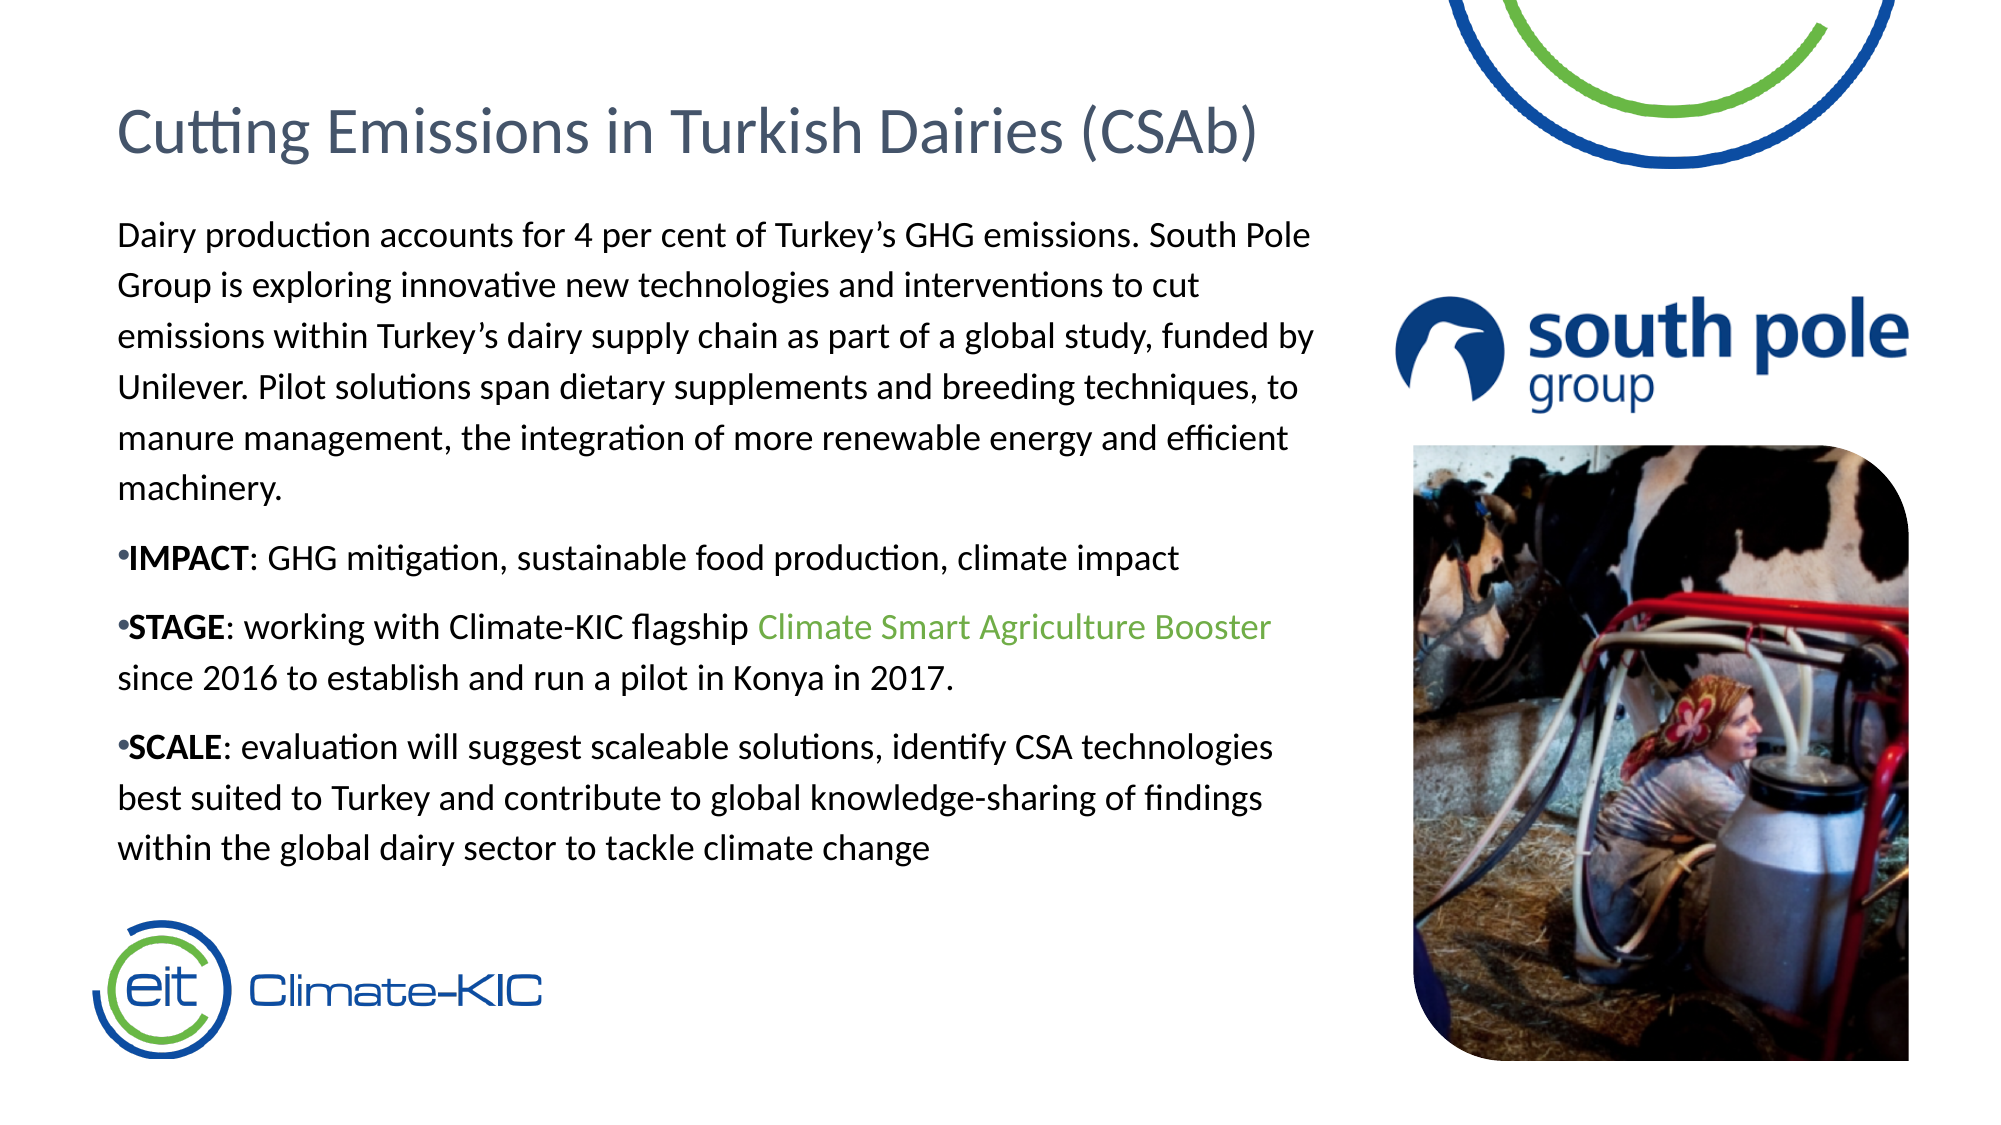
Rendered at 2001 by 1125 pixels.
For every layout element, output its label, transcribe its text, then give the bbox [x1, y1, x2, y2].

picture [1440, 0, 1903, 169]
list Dairy production accounts for 4 per cent of Turkey’s GHG emissions. South Pole Group is exploring innovative new technologies and interventions to cut emissions within Turkey’s dairy supply chain as part of a global study, funded by Unilever. Pilot solutions span dietary supplements and breeding techniques, to manure management, the integration of more renewable energy and efficient machinery. IMPACT: GHG mitigation, sustainable food production, climate impact STAGE: working with Climate-KIC flagship Climate Smart Agriculture Booster since 2016 to establish and run a pilot in Konya in 2017. SCALE: evaluation will suggest scaleable solutions, identify CSA technologies best suited to Turkey and contribute to global knowledge-sharing of findings within the global dairy sector to tackle climate change [102, 196, 1341, 882]
list Cutting Emissions in Turkish Dairies (CSAb) [102, 88, 1772, 122]
picture [1413, 445, 1909, 1061]
picture [1395, 296, 1909, 414]
